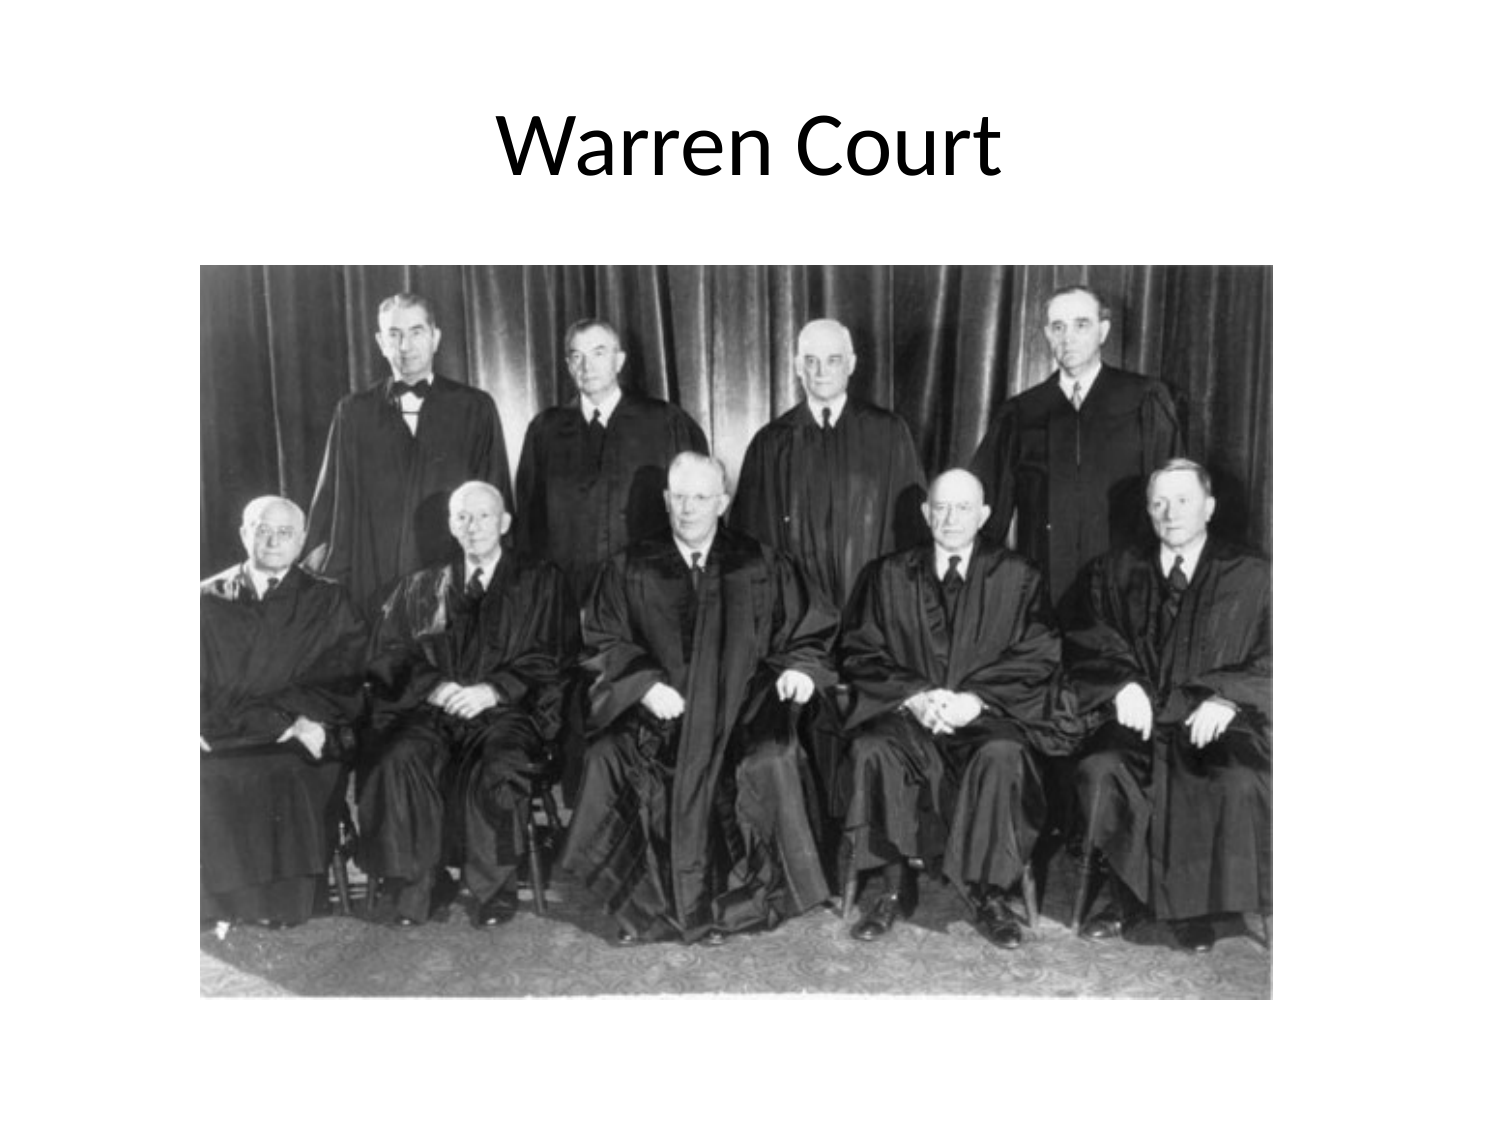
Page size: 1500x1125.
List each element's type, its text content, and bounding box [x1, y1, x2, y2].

picture [199, 265, 1273, 1001]
title Warren Court [75, 45, 1425, 233]
